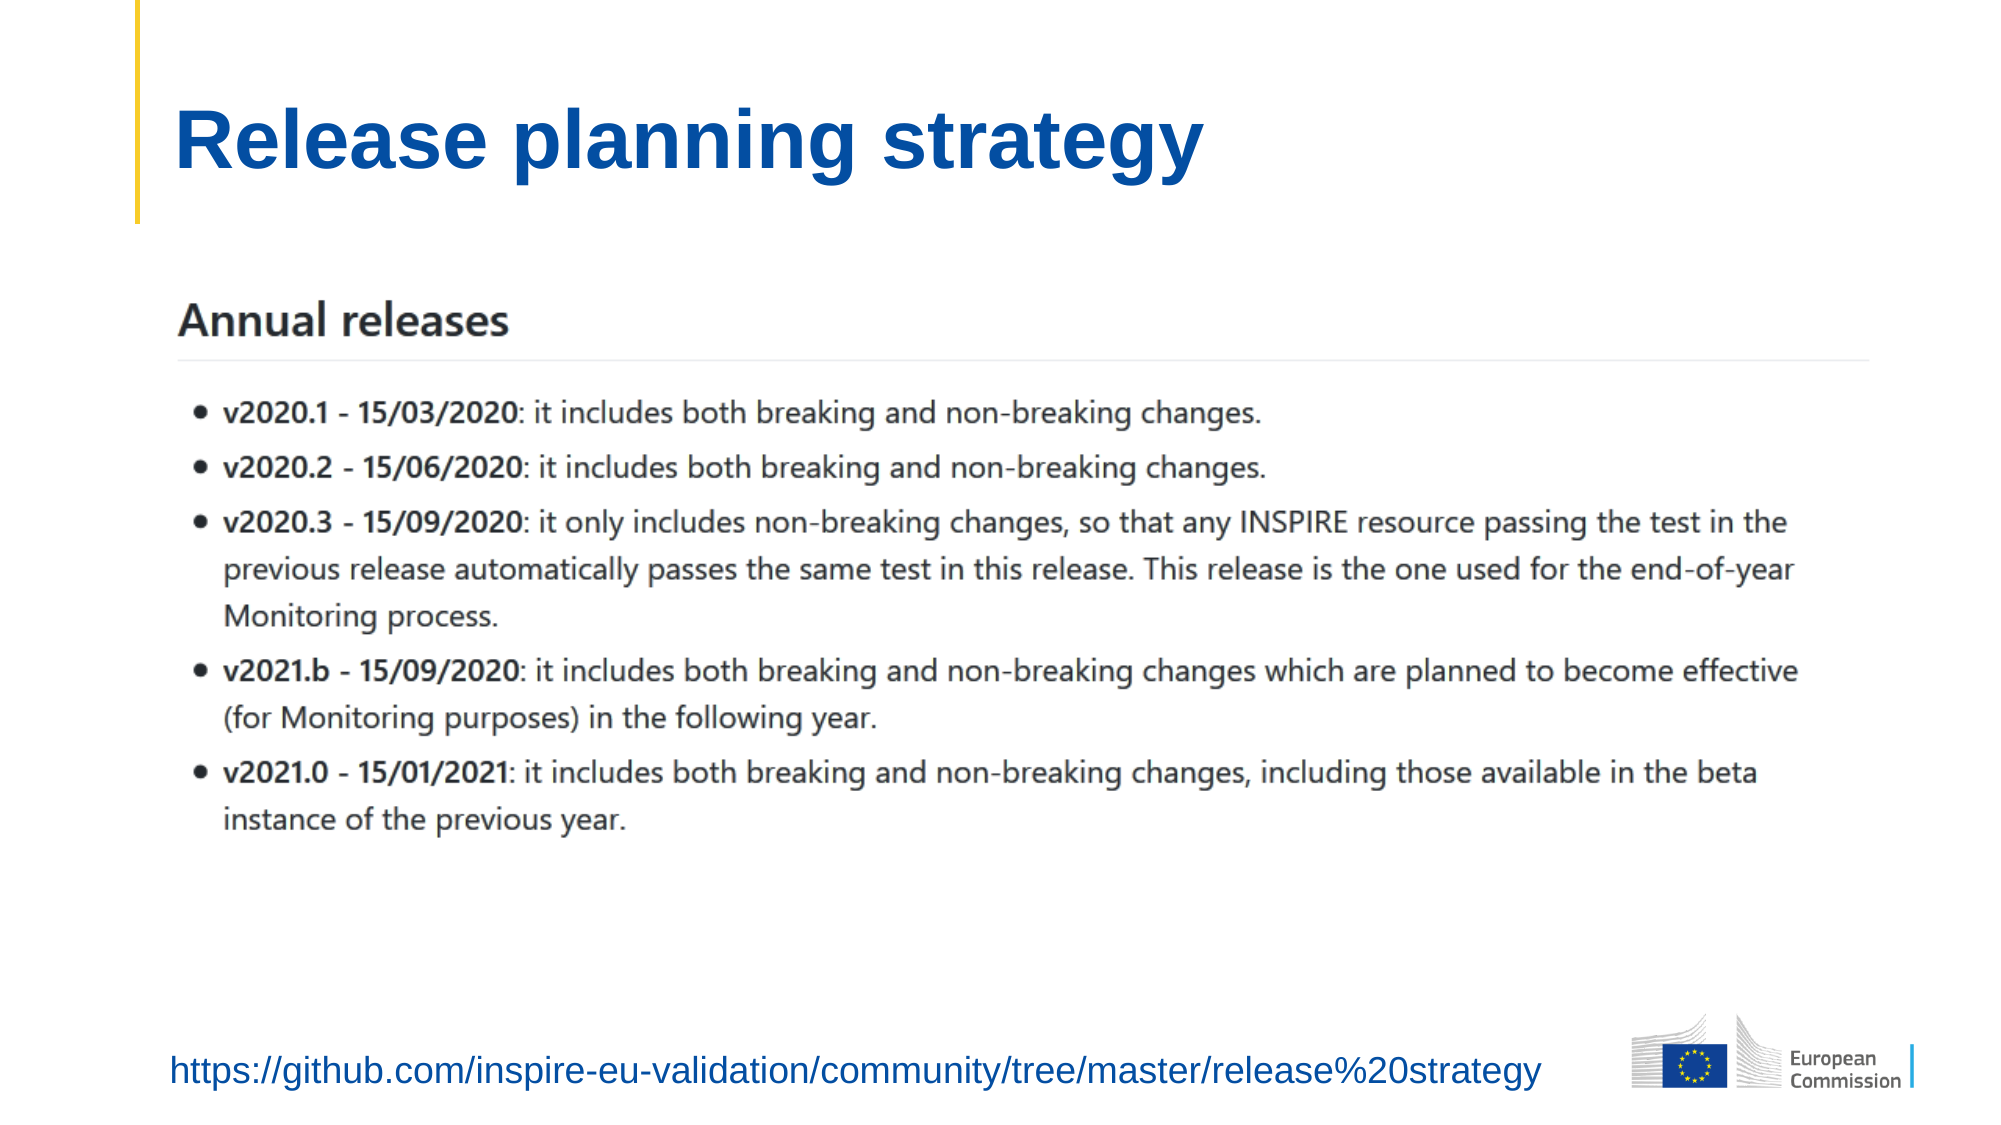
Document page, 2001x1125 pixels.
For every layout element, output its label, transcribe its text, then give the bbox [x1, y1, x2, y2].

picture [147, 288, 1870, 841]
text_box https://github.com/inspire-eu-validation/community/tree/master/release%20strategy [154, 1038, 1744, 1099]
picture [1631, 1013, 1915, 1091]
title Release planning strategy [159, 58, 1843, 187]
